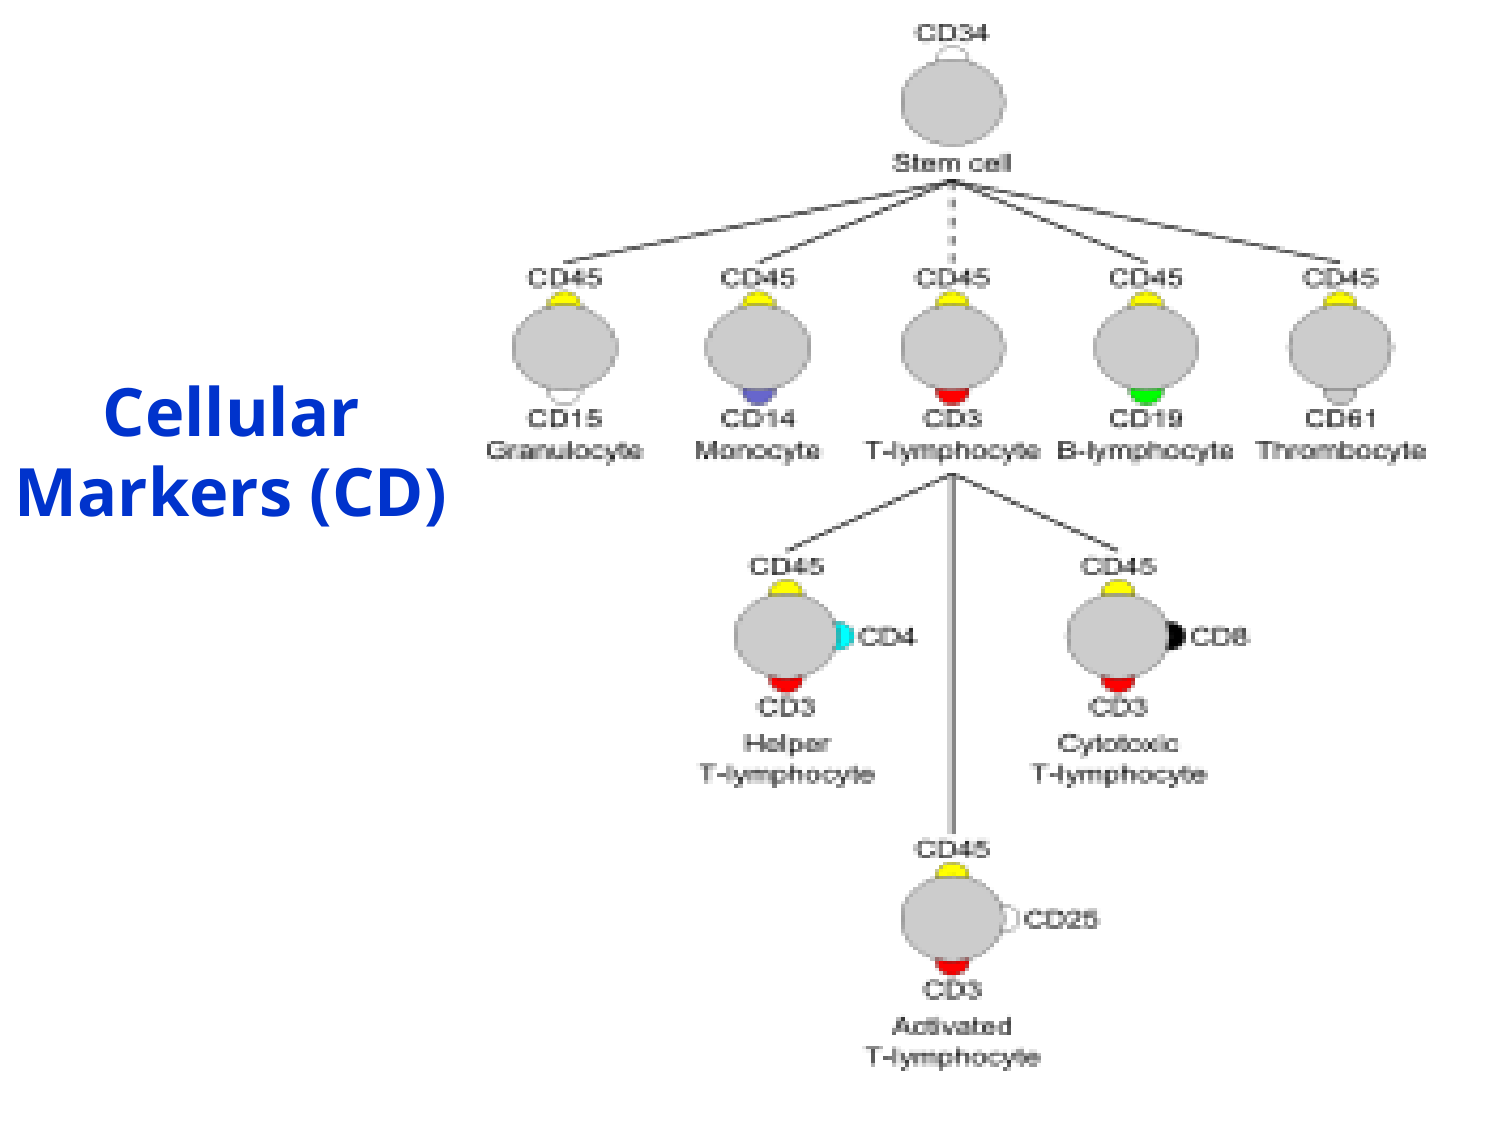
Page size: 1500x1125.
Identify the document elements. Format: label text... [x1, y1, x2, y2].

picture [487, 24, 1427, 1071]
text_box Cellular Markers (CD) [0, 362, 463, 538]
